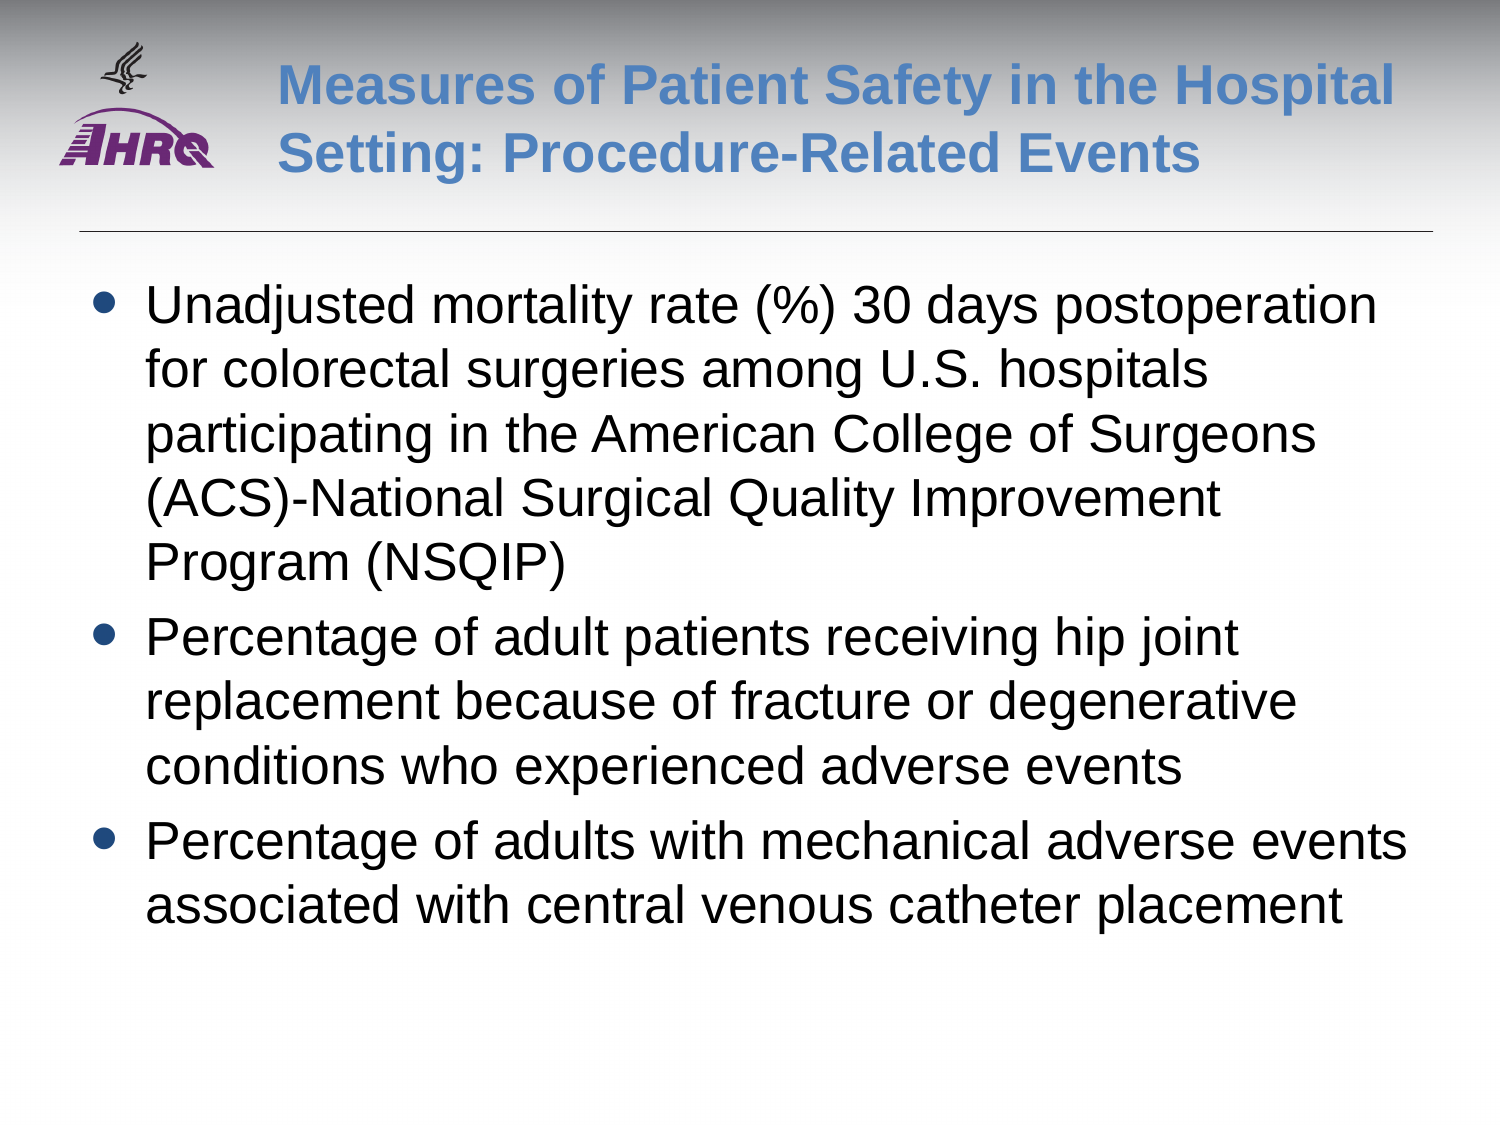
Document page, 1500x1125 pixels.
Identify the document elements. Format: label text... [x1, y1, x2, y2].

title Measures of Patient Safety in the Hospital Setting: Procedure-Related Events [262, 45, 1425, 188]
list Unadjusted mortality rate (%) 30 days postoperation for colorectal surgeries among U.S. hospitals participating in the American College of Surgeons (ACS)-National Surgical Quality Improvement Program (NSQIP) Percentage of adult patients receiving hip joint replacement because of fracture or degenerative conditions who experienced adverse events Percentage of adults with mechanical adverse events associated with central venous catheter placement [75, 262, 1425, 1005]
picture [0, 0, 1500, 1125]
